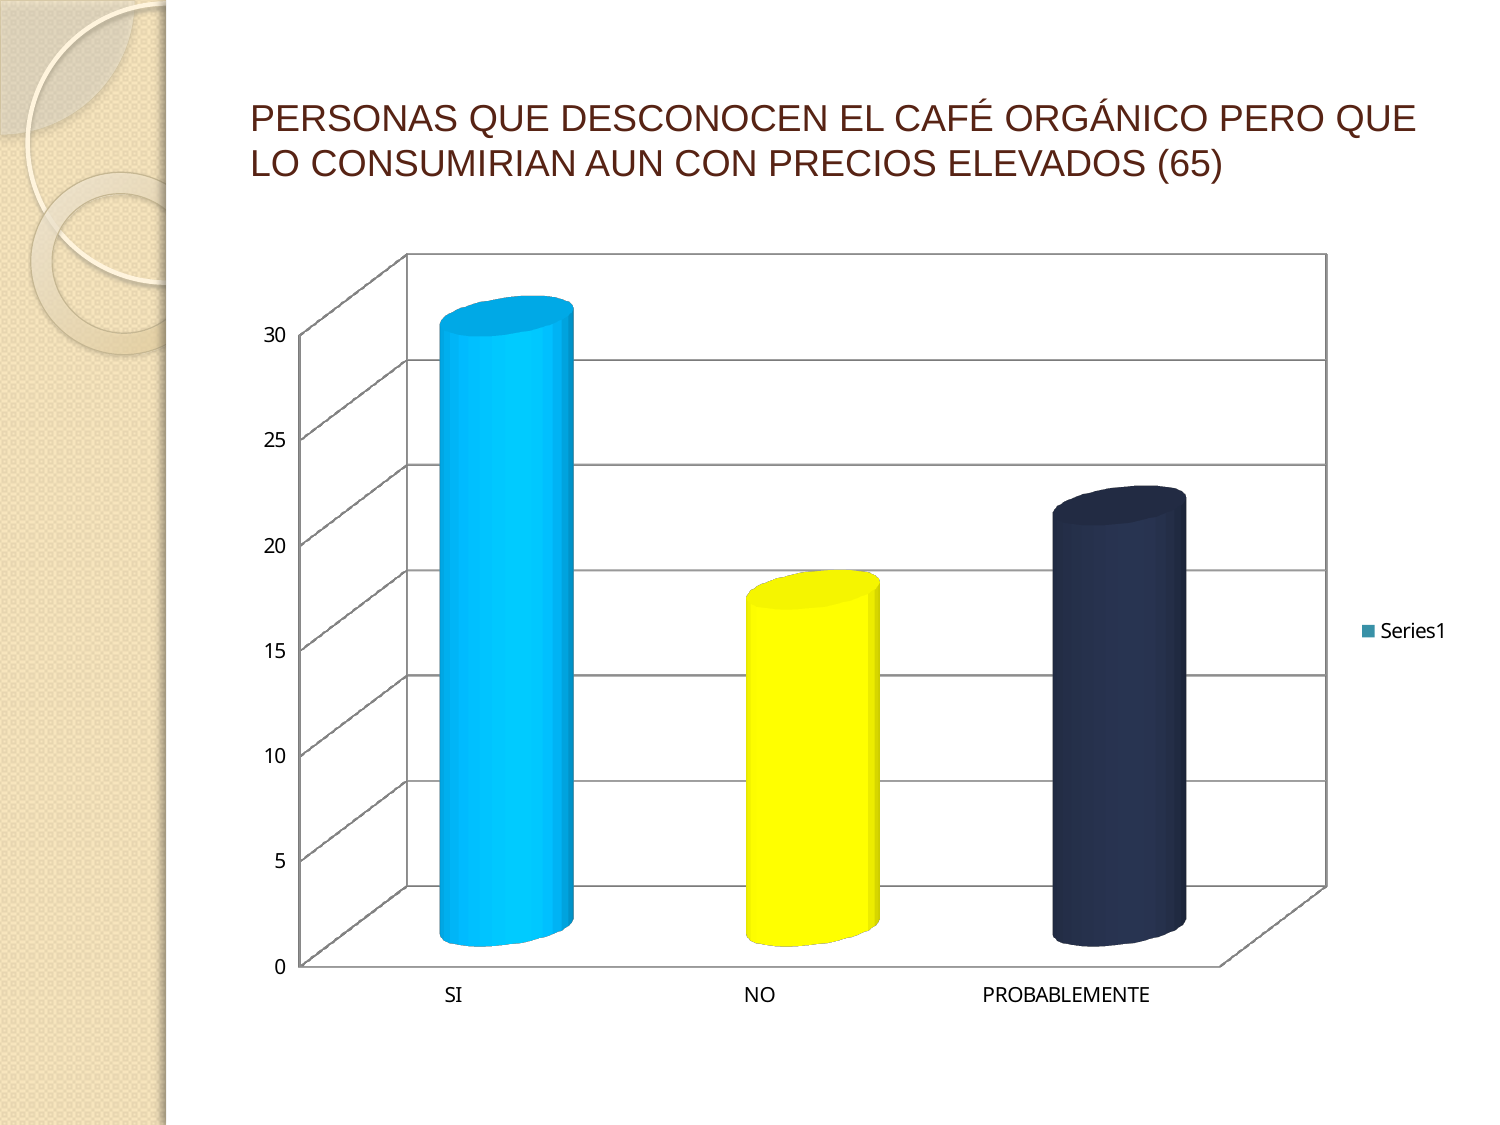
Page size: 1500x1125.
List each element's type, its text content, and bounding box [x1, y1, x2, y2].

chart [235, 237, 1466, 1026]
title PERSONAS QUE DESCONOCEN EL CAFÉ ORGÁNICO PERO QUE LO CONSUMIRIAN AUN CON PRECIOS ELEVADOS (65) [235, 45, 1466, 233]
